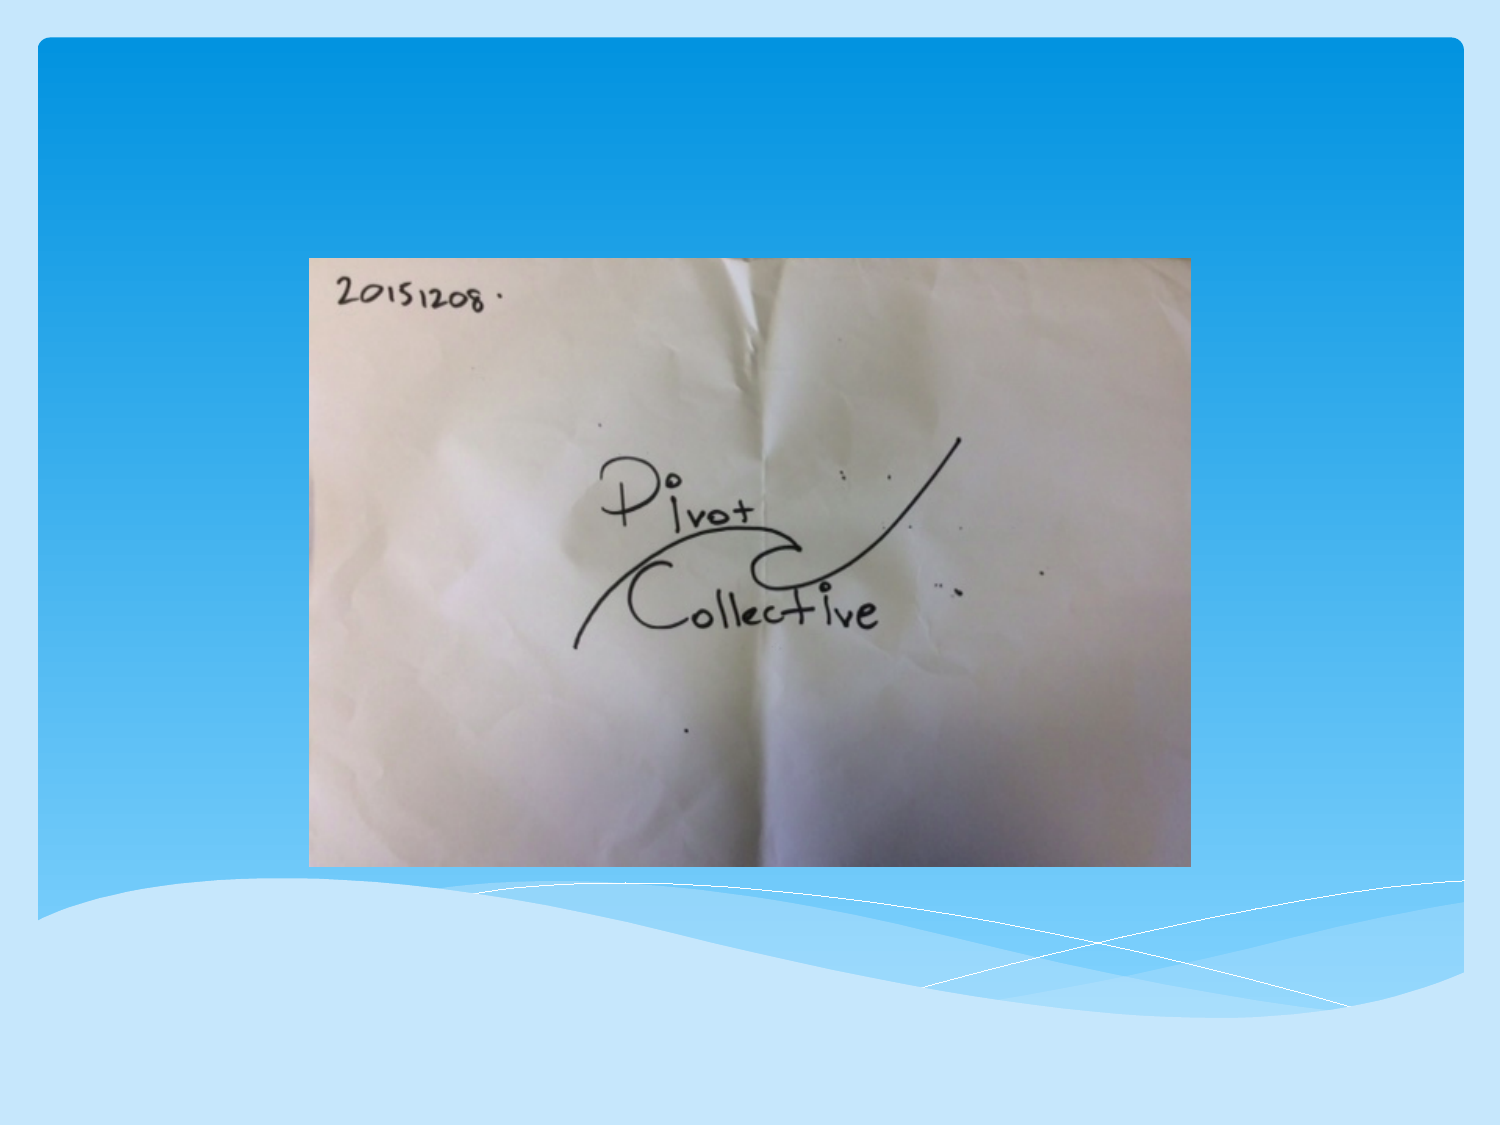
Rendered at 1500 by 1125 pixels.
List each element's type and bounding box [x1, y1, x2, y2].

picture [309, 258, 1191, 867]
